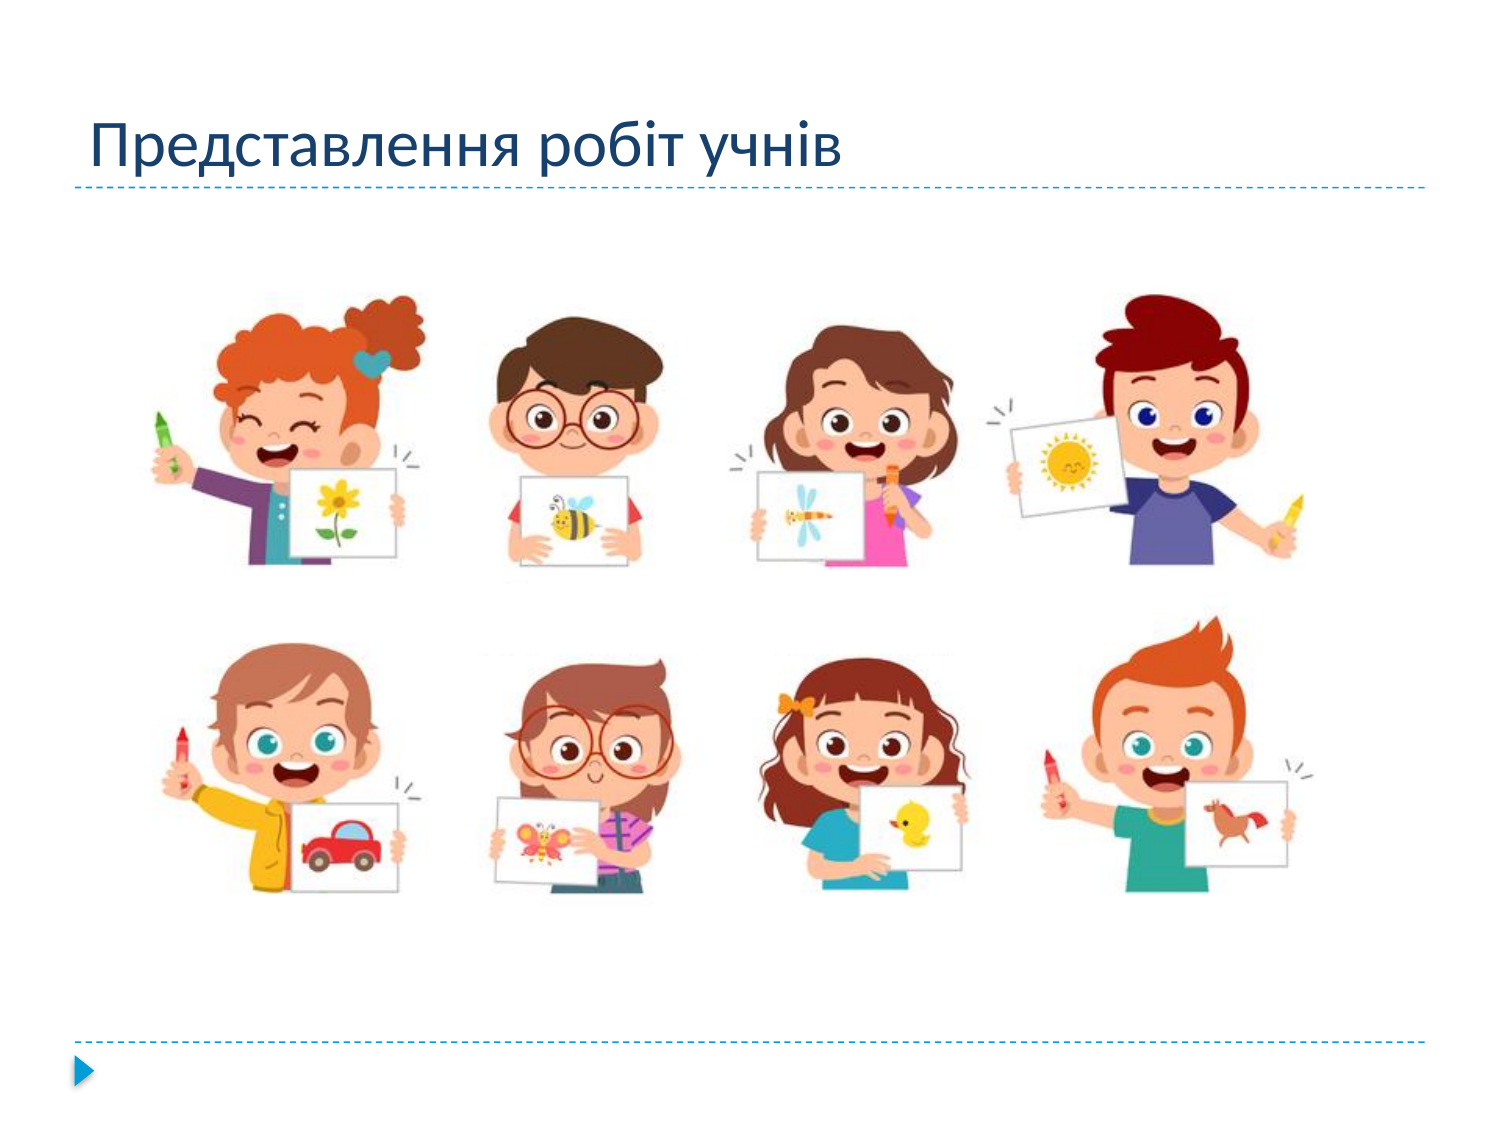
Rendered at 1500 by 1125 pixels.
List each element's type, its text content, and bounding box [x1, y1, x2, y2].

title Представлення робіт учнів [75, 24, 1425, 188]
picture [103, 242, 1354, 967]
